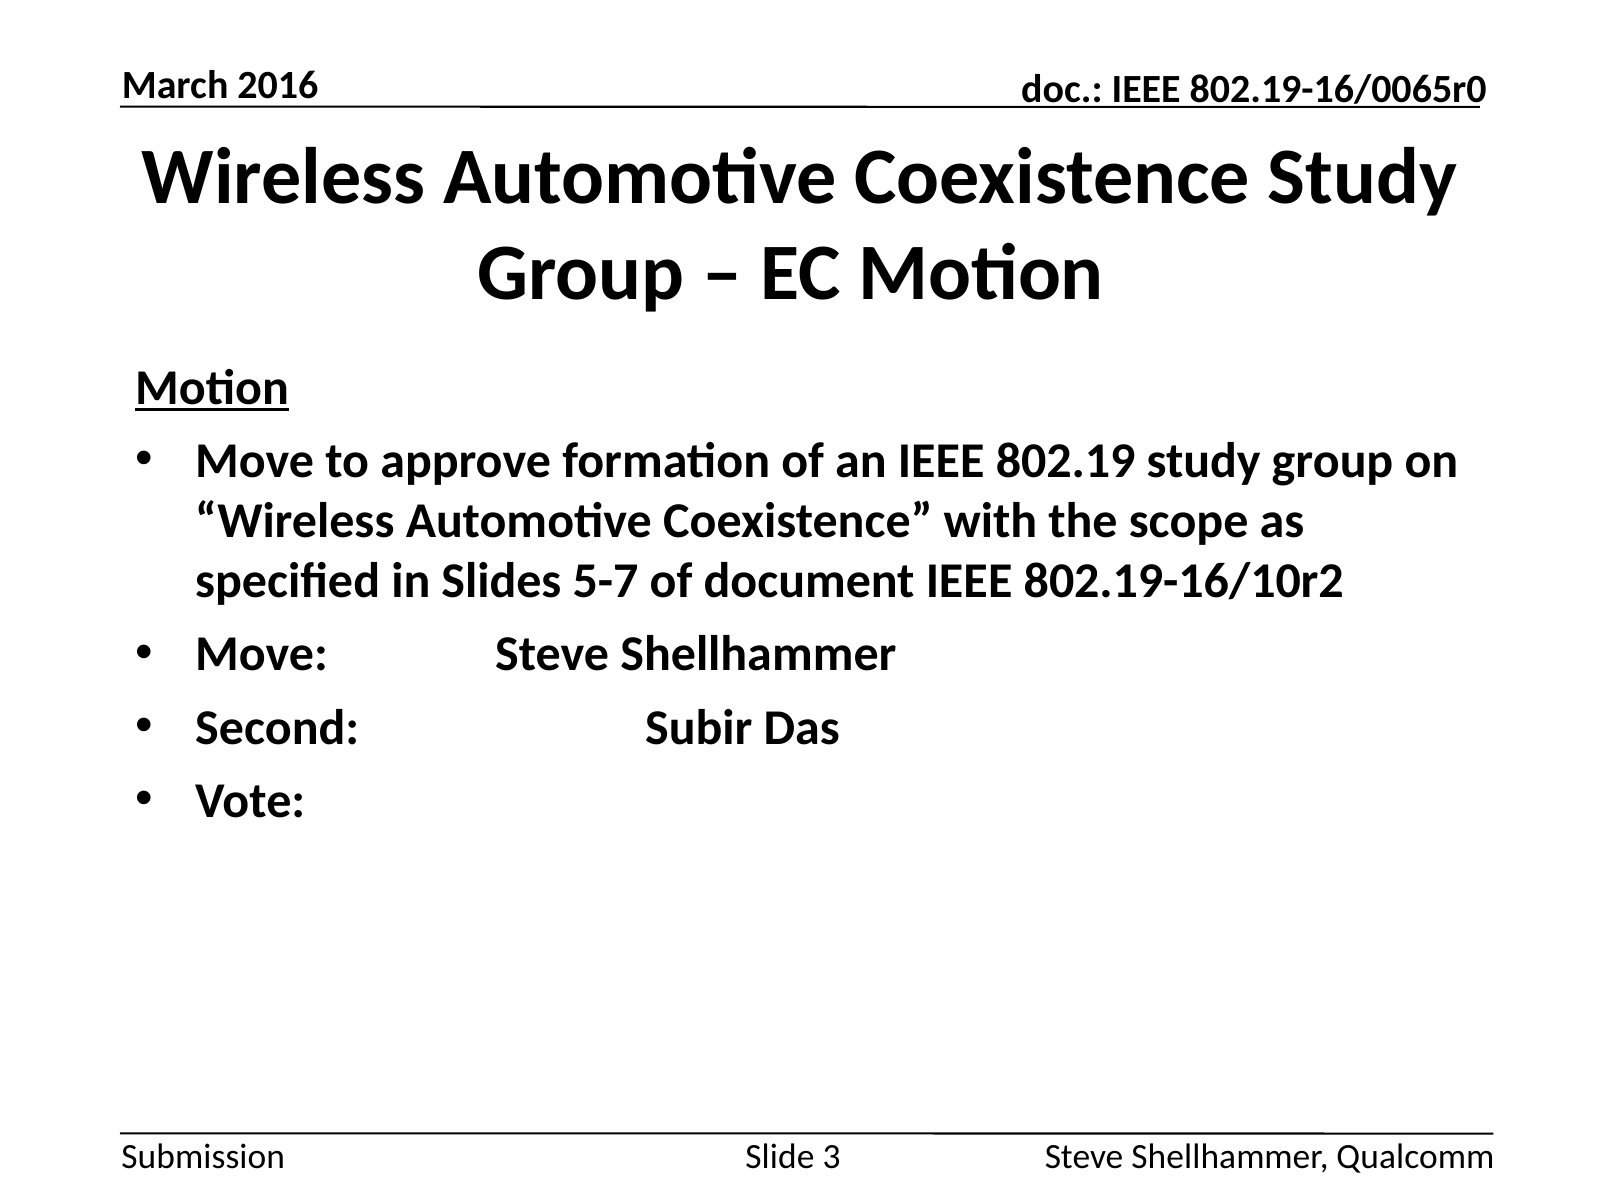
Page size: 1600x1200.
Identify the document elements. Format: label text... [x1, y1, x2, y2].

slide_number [121, 58, 451, 107]
footer Steve Shellhammer, Qualcomm [937, 1132, 1495, 1174]
title Wireless Automotive Coexistence Study Group – EC Motion [119, 125, 1480, 313]
slide_number Slide 3 [733, 1132, 854, 1197]
list Motion Move to approve formation of an IEEE 802.19 study group on “Wireless Automotive Coexistence” with the scope as specified in Slides 5-7 of document IEEE 802.19-16/10r2 Move: Steve Shellhammer Second: Subir Das Vote: [119, 346, 1480, 1067]
